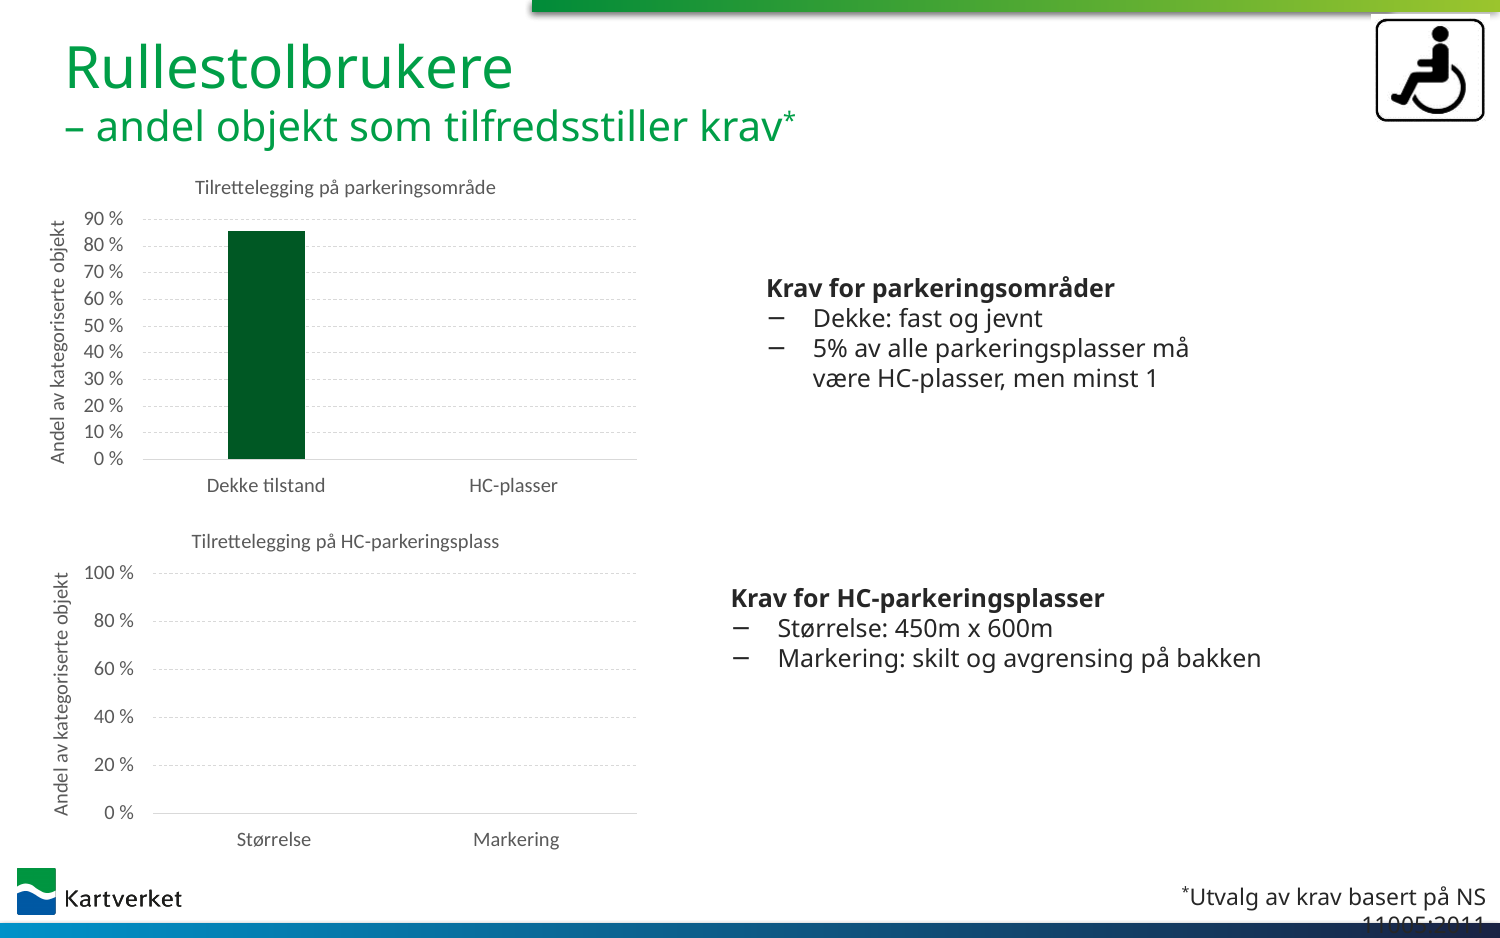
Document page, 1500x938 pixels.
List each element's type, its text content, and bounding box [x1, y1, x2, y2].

text_box Krav for HC-parkeringsplasser Størrelse: 450m x 600m Markering: skilt og avgrensing på bakken [715, 574, 1278, 680]
text_box Krav for parkeringsområder Dekke: fast og jevnt 5% av alle parkeringsplasser må være HC-plasser, men minst 1 [751, 264, 1232, 400]
picture [41, 166, 650, 505]
picture [41, 520, 650, 859]
text_box *Utvalg av krav basert på NS 11005:2011 [1068, 873, 1500, 938]
text_box Rullestolbrukere – andel objekt som tilfredsstiller krav* [49, 23, 1431, 158]
picture [1371, 13, 1491, 127]
